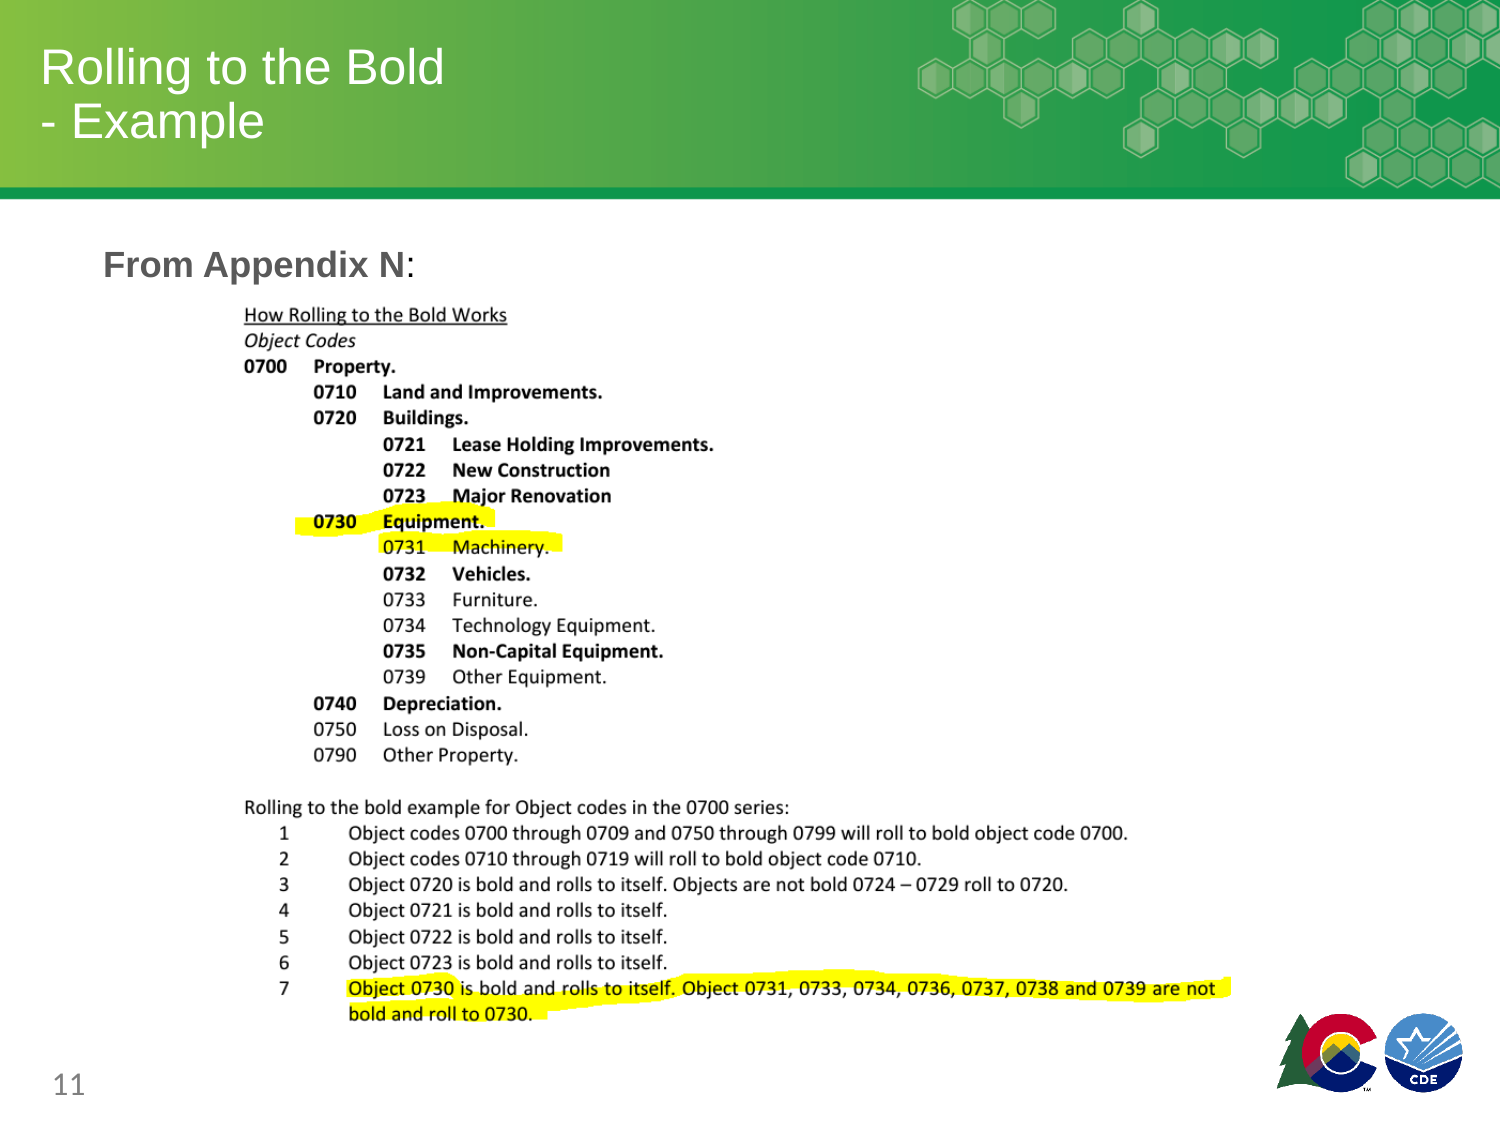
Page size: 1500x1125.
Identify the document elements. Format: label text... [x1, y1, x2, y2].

title Rolling to the Bold - Example [40, 41, 1038, 166]
list From Appendix N: [103, 246, 1397, 1008]
picture [0, 0, 1500, 200]
slide_number 11 [36, 1054, 375, 1115]
picture [1275, 1012, 1463, 1093]
picture [232, 299, 1231, 1026]
